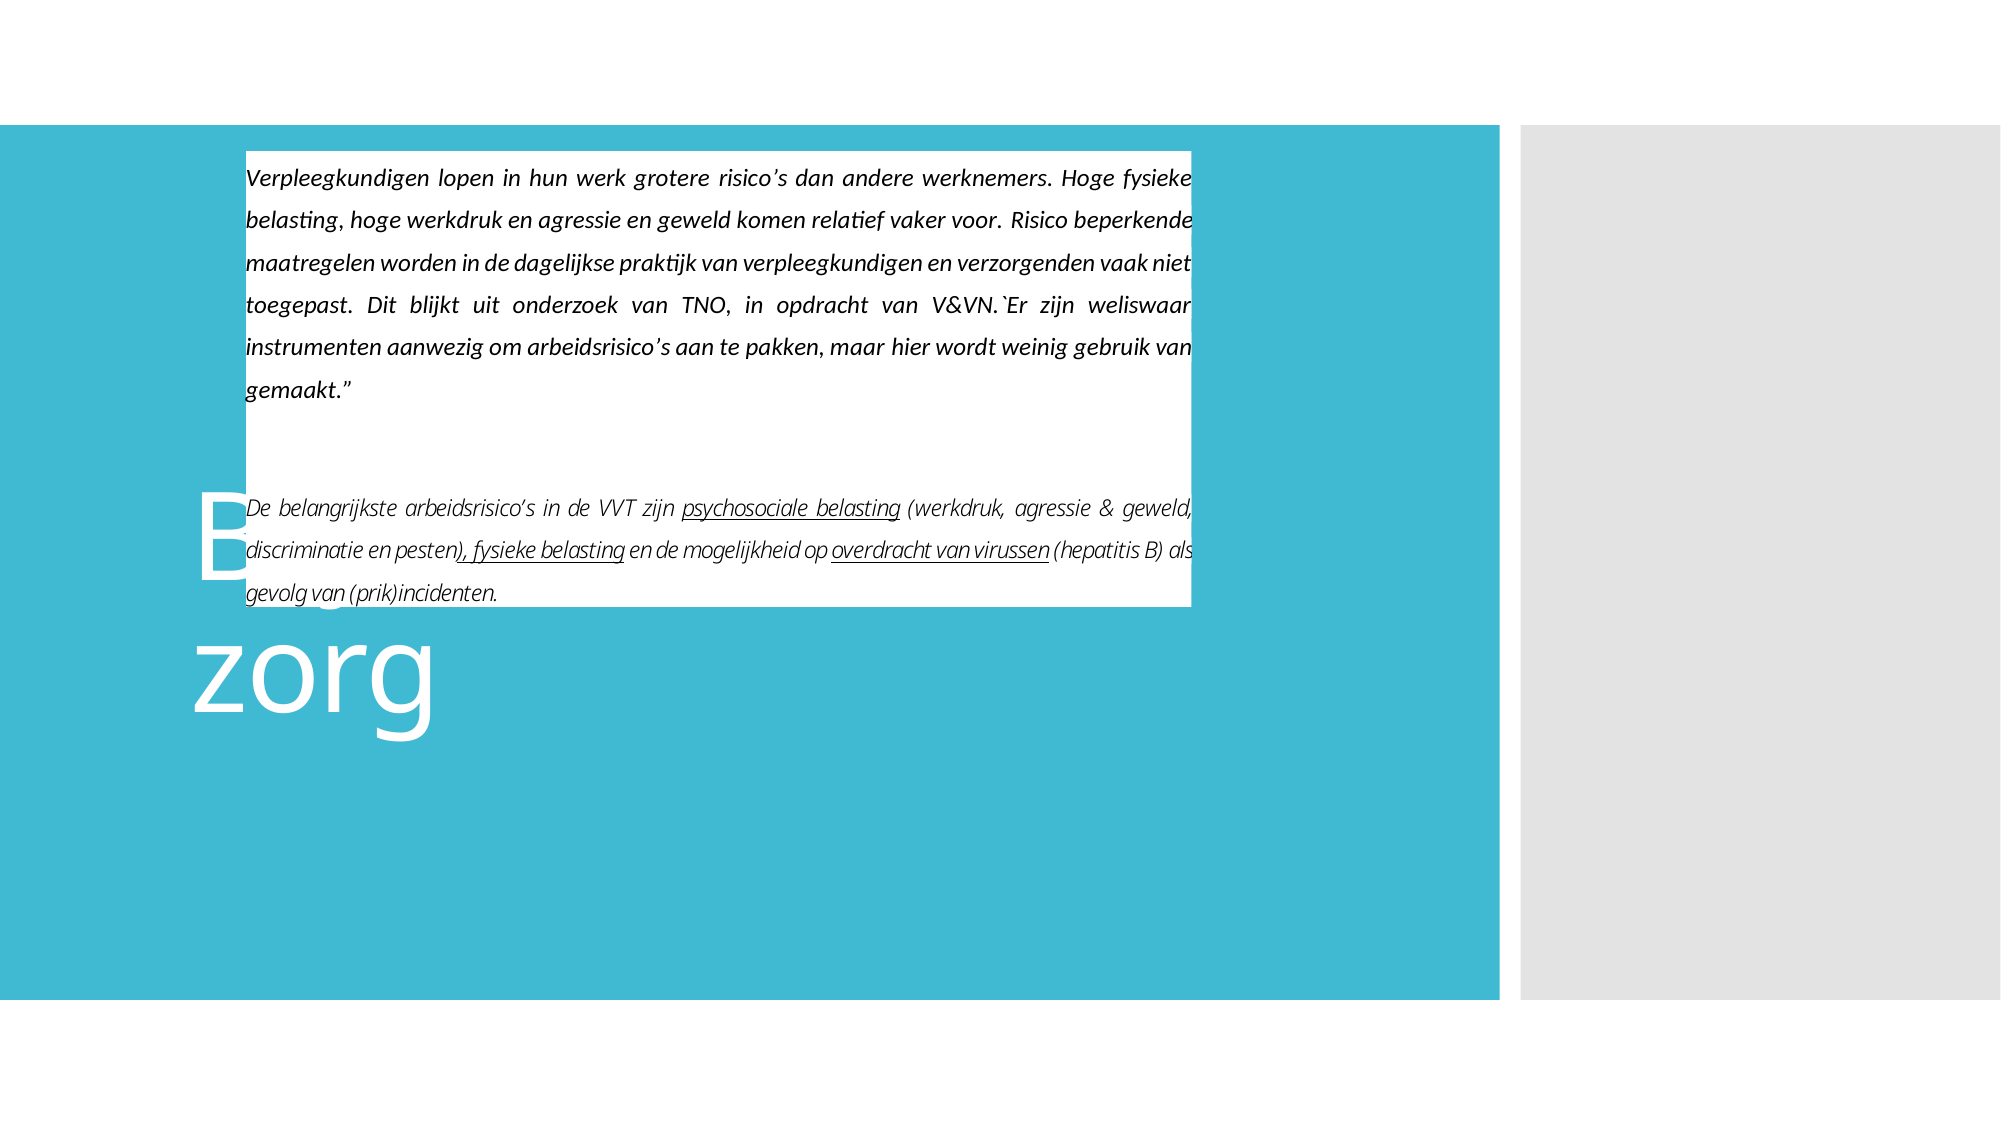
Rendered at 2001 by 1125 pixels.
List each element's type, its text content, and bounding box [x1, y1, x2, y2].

title Blijvend fit in de zorg [175, 213, 1376, 747]
picture [245, 150, 1192, 624]
